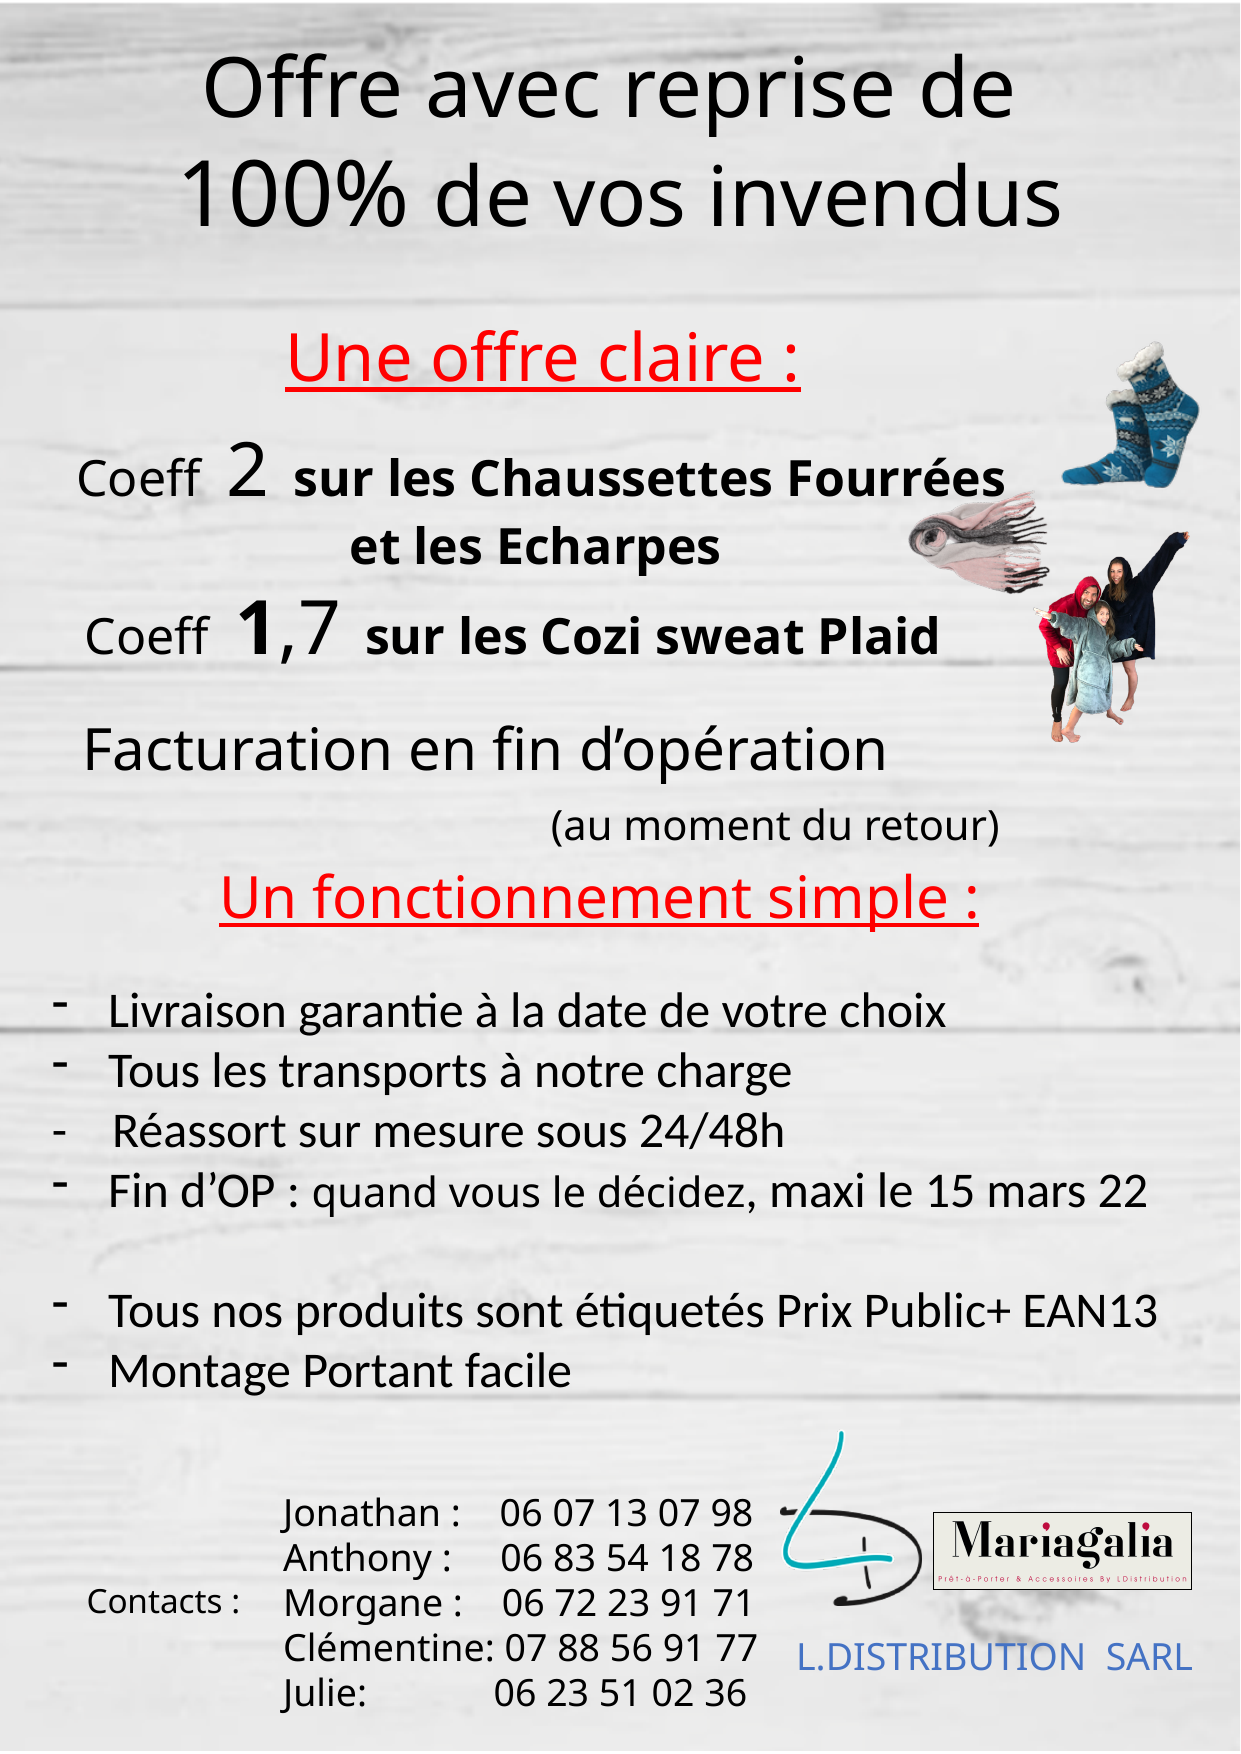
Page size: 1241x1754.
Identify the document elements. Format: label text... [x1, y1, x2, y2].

text_box Offre avec reprise de 100% de vos invendus [139, 27, 1080, 250]
picture [0, 4, 1241, 1749]
text_box Jonathan : 06 07 13 07 98 Anthony : 06 83 54 18 78 Morgane : 06 72 23 91 71 Clémentine: 07 88 56 91 77 Julie: 06 23 51 02 36 [268, 1504, 774, 1721]
text_box Contacts : [71, 1573, 256, 1628]
text_box L.DISTRIBUTION SARL [712, 1625, 1241, 1686]
